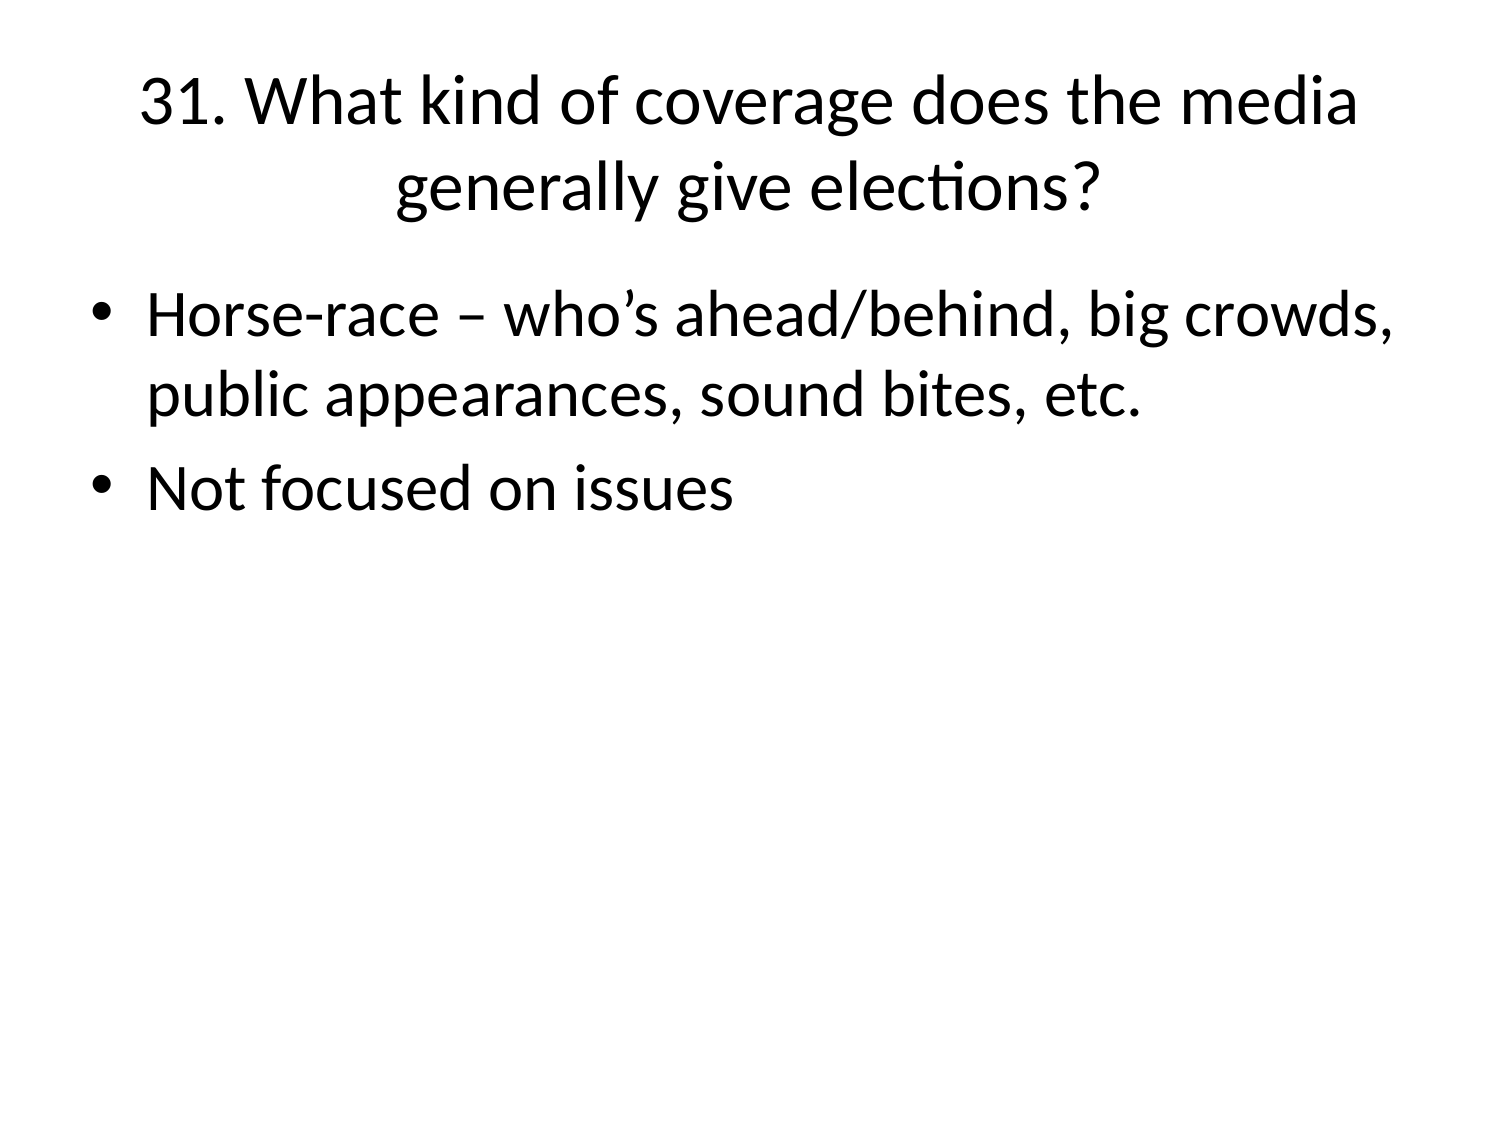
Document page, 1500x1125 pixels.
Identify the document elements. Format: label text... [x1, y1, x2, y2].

list Horse-race – who’s ahead/behind, big crowds, public appearances, sound bites, etc. Not focused on issues [75, 262, 1425, 1005]
title 31. What kind of coverage does the media generally give elections? [75, 45, 1425, 233]
